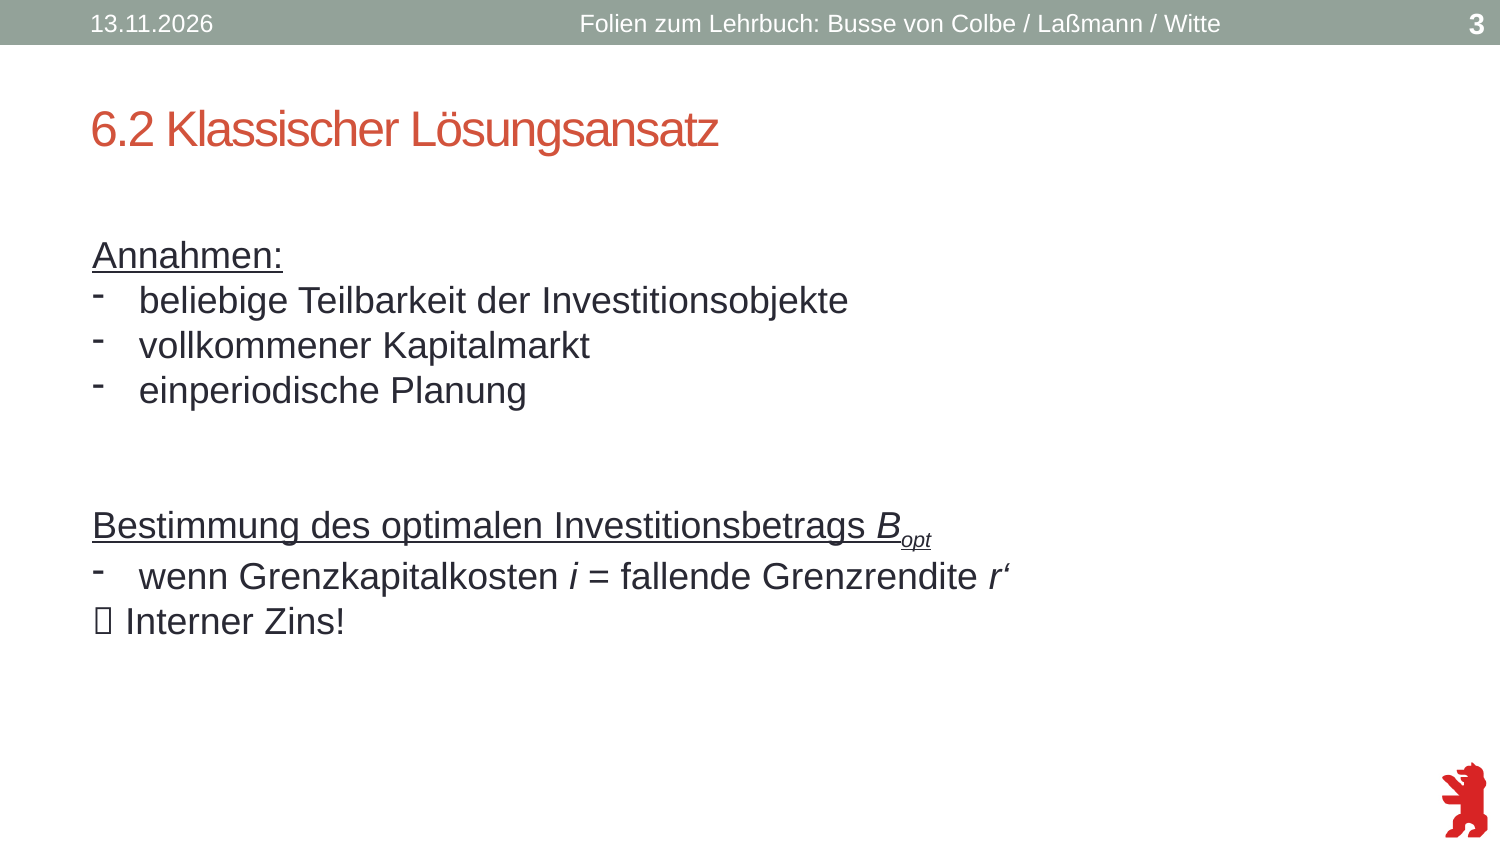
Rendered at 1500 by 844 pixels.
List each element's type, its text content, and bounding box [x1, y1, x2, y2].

text_box Annahmen: beliebige Teilbarkeit der Investitionsobjekte vollkommener Kapitalmarkt einperiodische Planung Bestimmung des optimalen Investitionsbetrags Bopt wenn Grenzkapitalkosten i = fallende Grenzrendite r‘  Interner Zins! [77, 223, 1035, 650]
footer Folien zum Lehrbuch: Busse von Colbe / Laßmann / Witte [562, 2, 1238, 43]
title 6.2 Klassischer Lösungsansatz [75, 65, 1425, 188]
picture [1434, 760, 1500, 844]
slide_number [75, 2, 550, 43]
slide_number 3 [1325, 2, 1500, 43]
